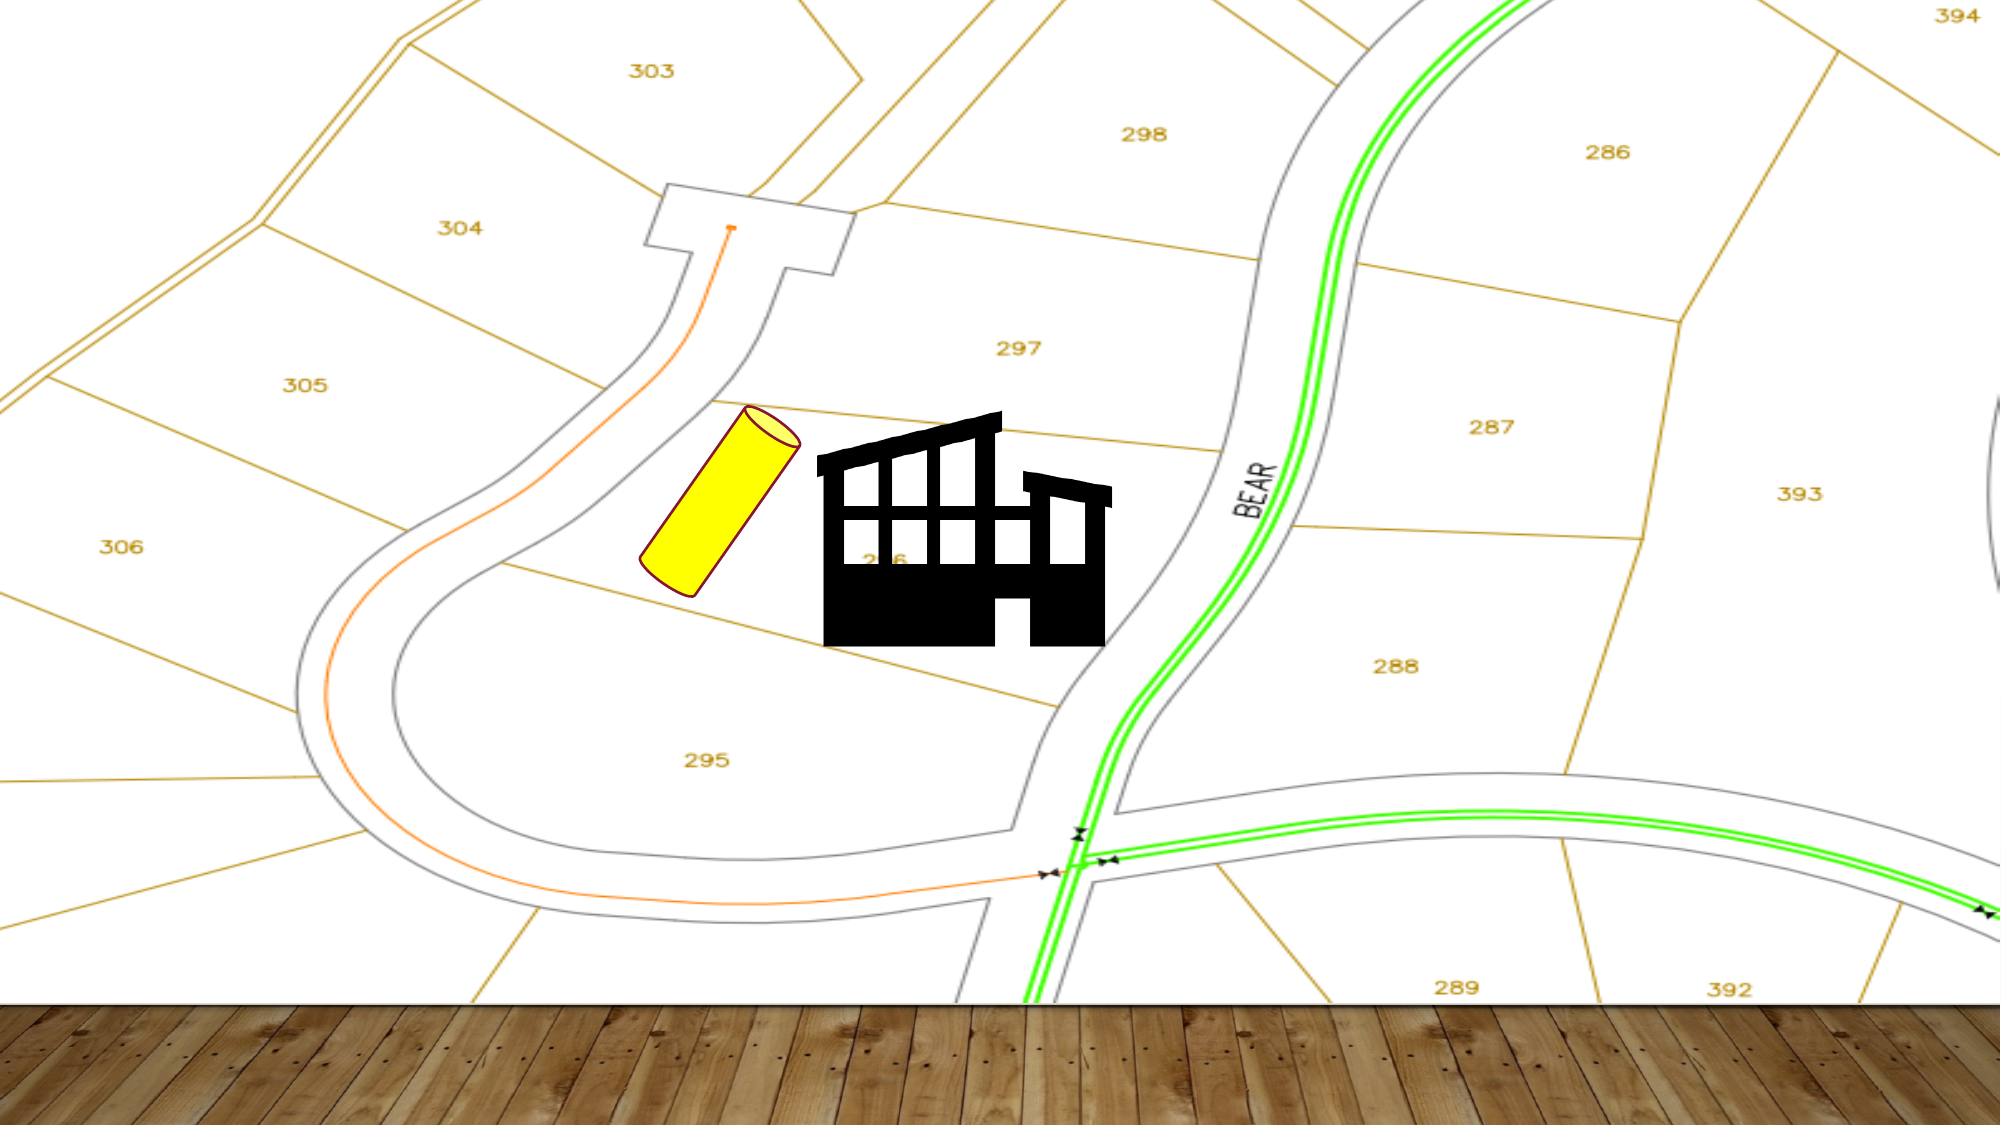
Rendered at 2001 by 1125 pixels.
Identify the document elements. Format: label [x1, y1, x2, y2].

text_box [1071, 860, 1081, 870]
picture [0, 1005, 2000, 1125]
picture [0, 0, 2000, 1004]
text_box [595, 135, 727, 331]
